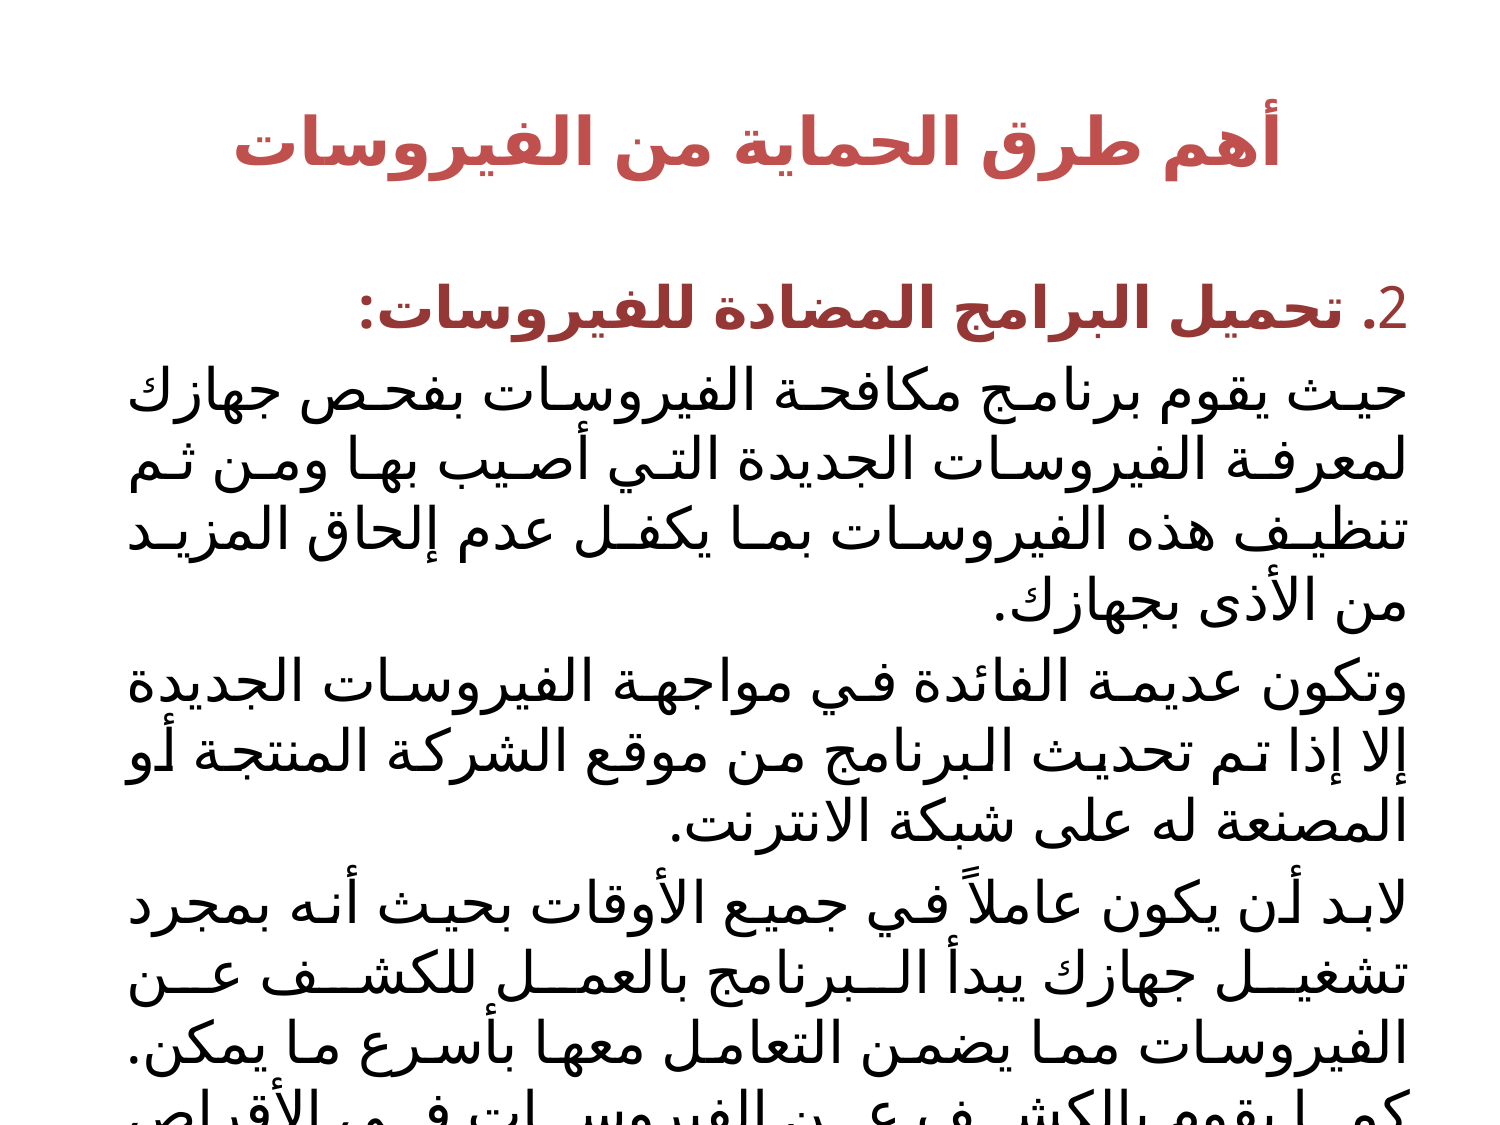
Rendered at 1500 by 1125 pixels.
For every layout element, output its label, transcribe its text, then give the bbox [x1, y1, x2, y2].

list 2. تحميل البرامج المضادة للفيروسات: حيث يقوم برنامج مكافحة الفيروسات بفحص جهازك لمعرفة الفيروسات الجديدة التي أصيب بها ومن ثم تنظيف هذه الفيروسات بما يكفل عدم إلحاق المزيد من الأذى بجهازك. وتكون عديمة الفائدة في مواجهة الفيروسات الجديدة إلا إذا تم تحديث البرنامج من موقع الشركة المنتجة أو المصنعة له على شبكة الانترنت. لابد أن يكون عاملاً في جميع الأوقات بحيث أنه بمجرد تشغيل جهازك يبدأ البرنامج بالعمل للكشف عن الفيروسات مما يضمن التعامل معها بأسرع ما يمكن. كما يقوم بالكشف عن الفيروسات في الأقراص المدخلة في جهازك والبريد الإلكتروني الذي تستلمه والبرامج التي تقوم بتحميلها في جهازك من الإنترنت. [112, 262, 1425, 1005]
title أهم طرق الحماية من الفيروسات [75, 45, 1425, 233]
